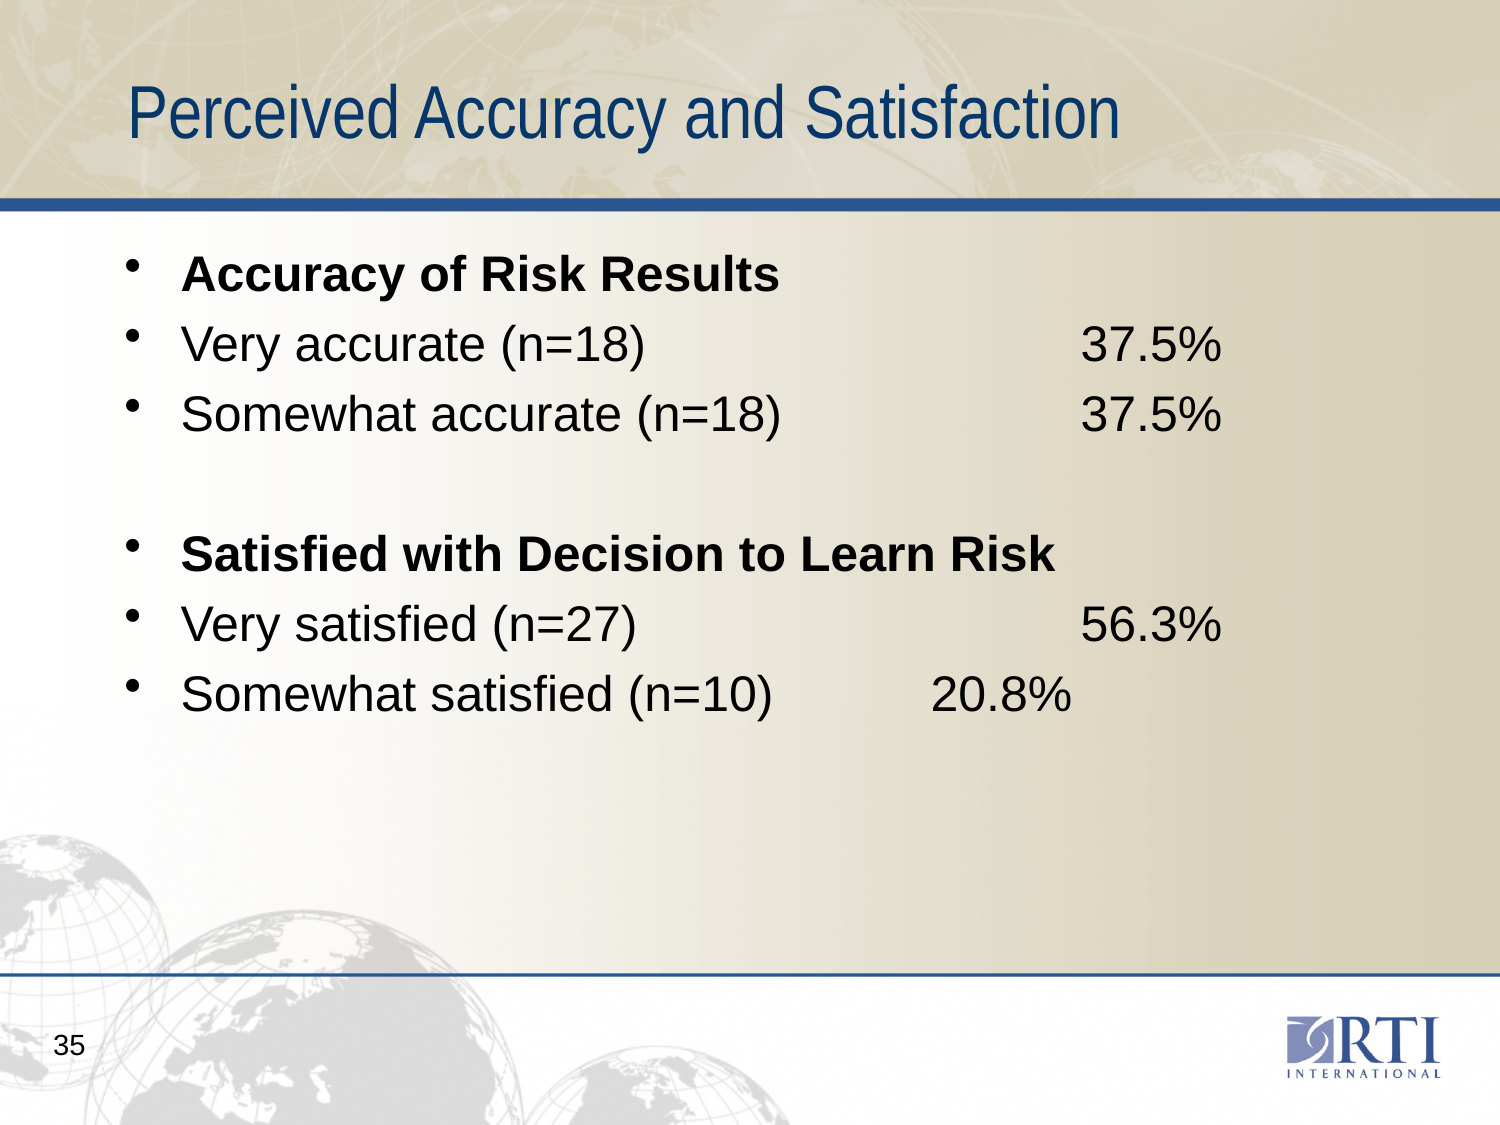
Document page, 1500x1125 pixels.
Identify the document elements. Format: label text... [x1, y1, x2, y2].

title Perceived Accuracy and Satisfaction [112, 84, 1388, 223]
picture [0, 0, 1500, 973]
list Accuracy of Risk Results Very accurate (n=18) 37.5% Somewhat accurate (n=18) 37.5% Satisfied with Decision to Learn Risk Very satisfied (n=27) 56.3% Somewhat satisfied (n=10) 20.8% [109, 233, 1385, 947]
picture [0, 977, 1500, 1125]
text_box 35 [38, 1018, 106, 1069]
